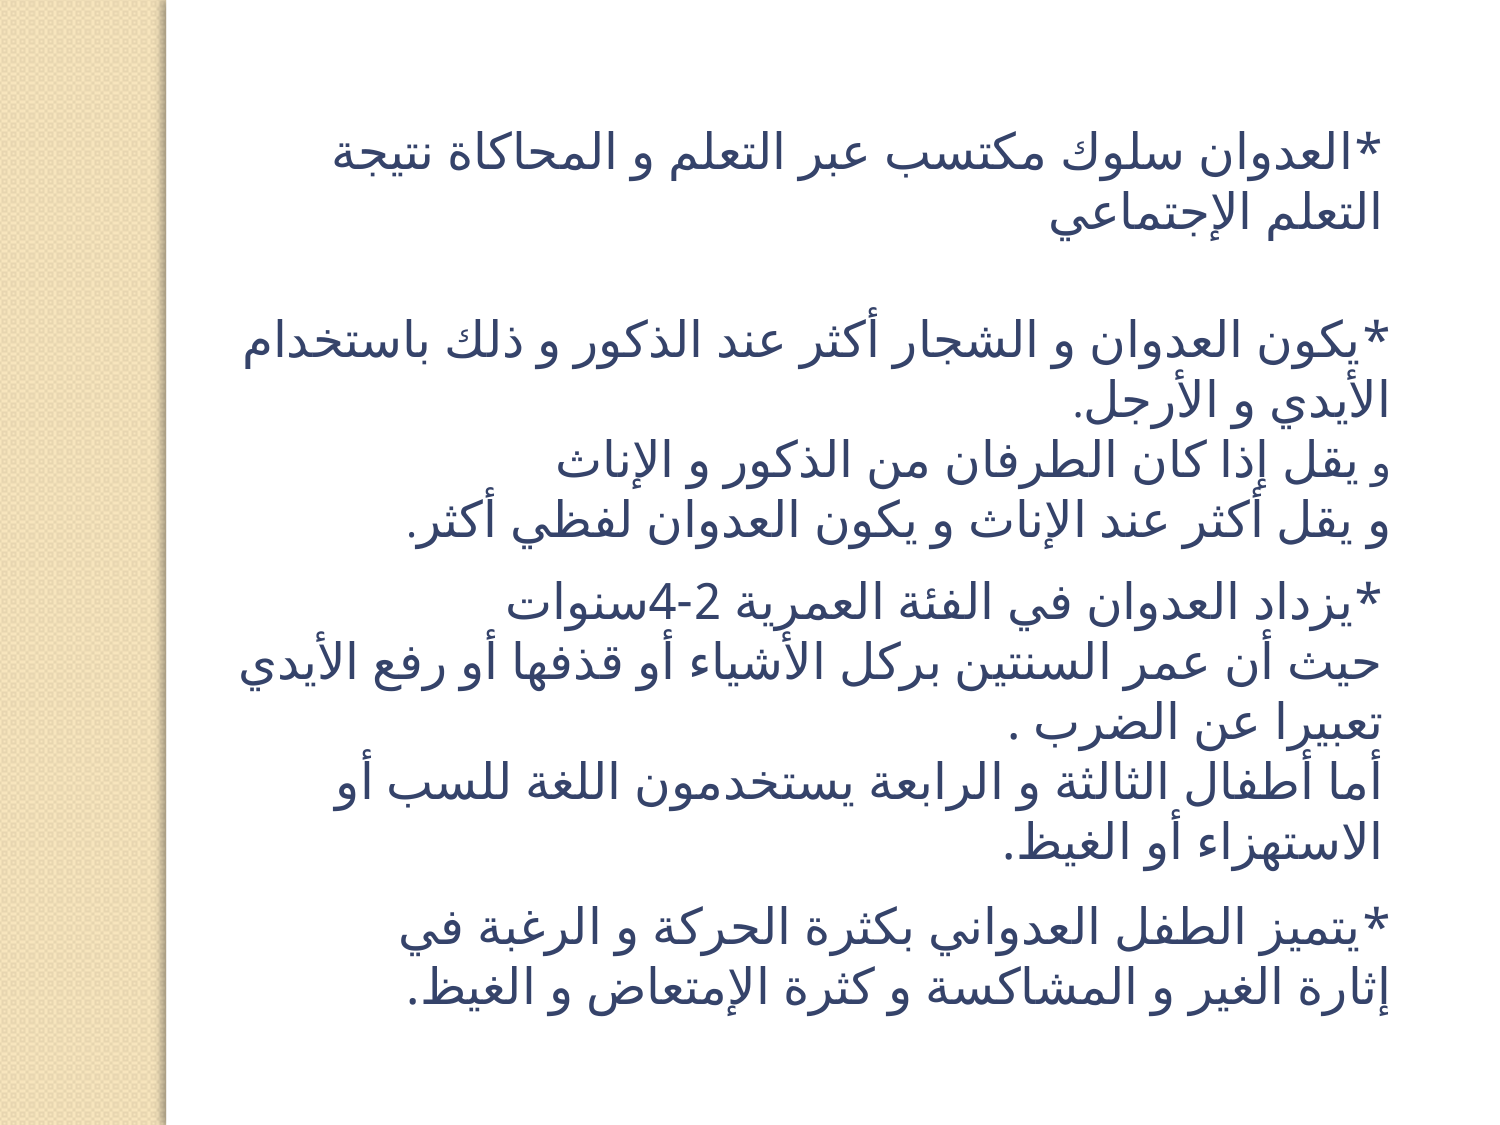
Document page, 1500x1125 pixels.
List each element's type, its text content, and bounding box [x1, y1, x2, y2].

text_box *يكون العدوان و الشجار أكثر عند الذكور و ذلك باستخدام الأيدي و الأرجل. و يقل إذا كان الطرفان من الذكور و الإناث و يقل أكثر عند الإناث و يكون العدوان لفظي أكثر. [179, 299, 1407, 555]
text_box *يزداد العدوان في الفئة العمرية 2-4سنوات حيث أن عمر السنتين بركل الأشياء أو قذفها أو رفع الأيدي تعبيرا عن الضرب . أما أطفال الثالثة و الرابعة يستخدمون اللغة للسب أو الاستهزاء أو الغيظ. [200, 562, 1399, 878]
text_box *يتميز الطفل العدواني بكثرة الحركة و الرغبة في إثارة الغير و المشاكسة و كثرة الإمتعاض و الغيظ. [312, 887, 1407, 1023]
text_box *العدوان سلوك مكتسب عبر التعلم و المحاكاة نتيجة التعلم الإجتماعي [275, 112, 1399, 248]
